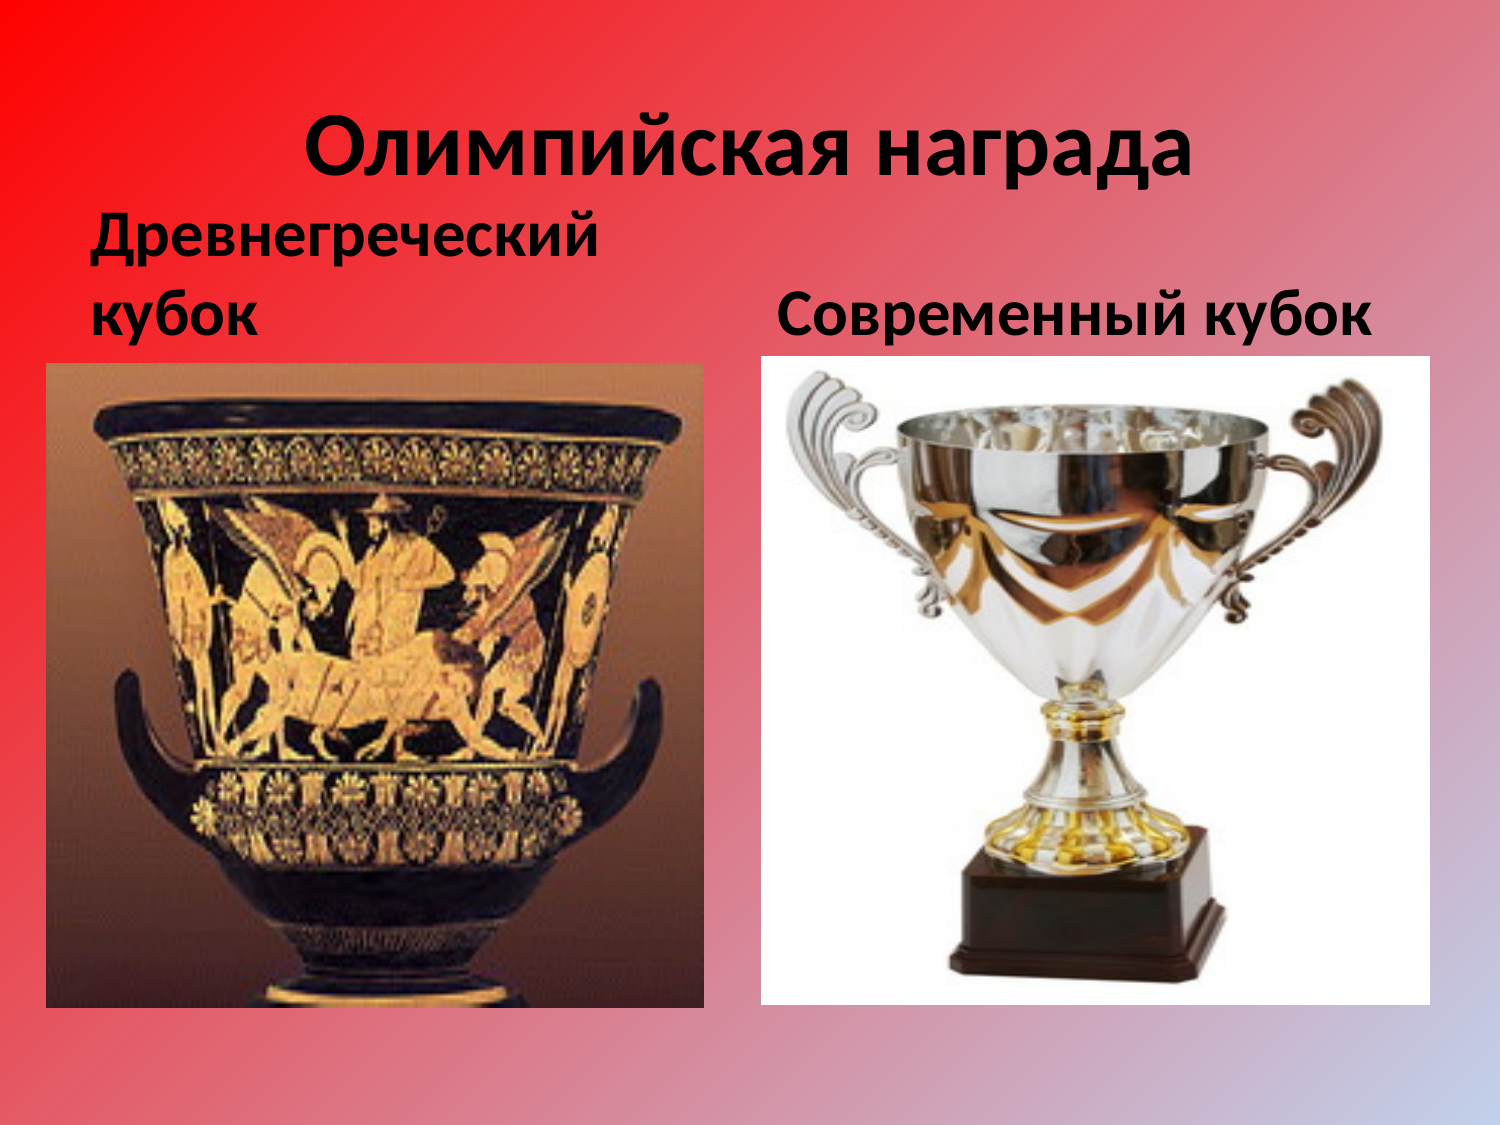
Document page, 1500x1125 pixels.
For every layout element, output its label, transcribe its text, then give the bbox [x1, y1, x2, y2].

list Современный кубок [761, 251, 1425, 356]
list Древнегреческий кубок [75, 251, 738, 357]
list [761, 356, 1430, 1006]
title Олимпийская награда [75, 45, 1425, 233]
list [46, 362, 704, 1008]
